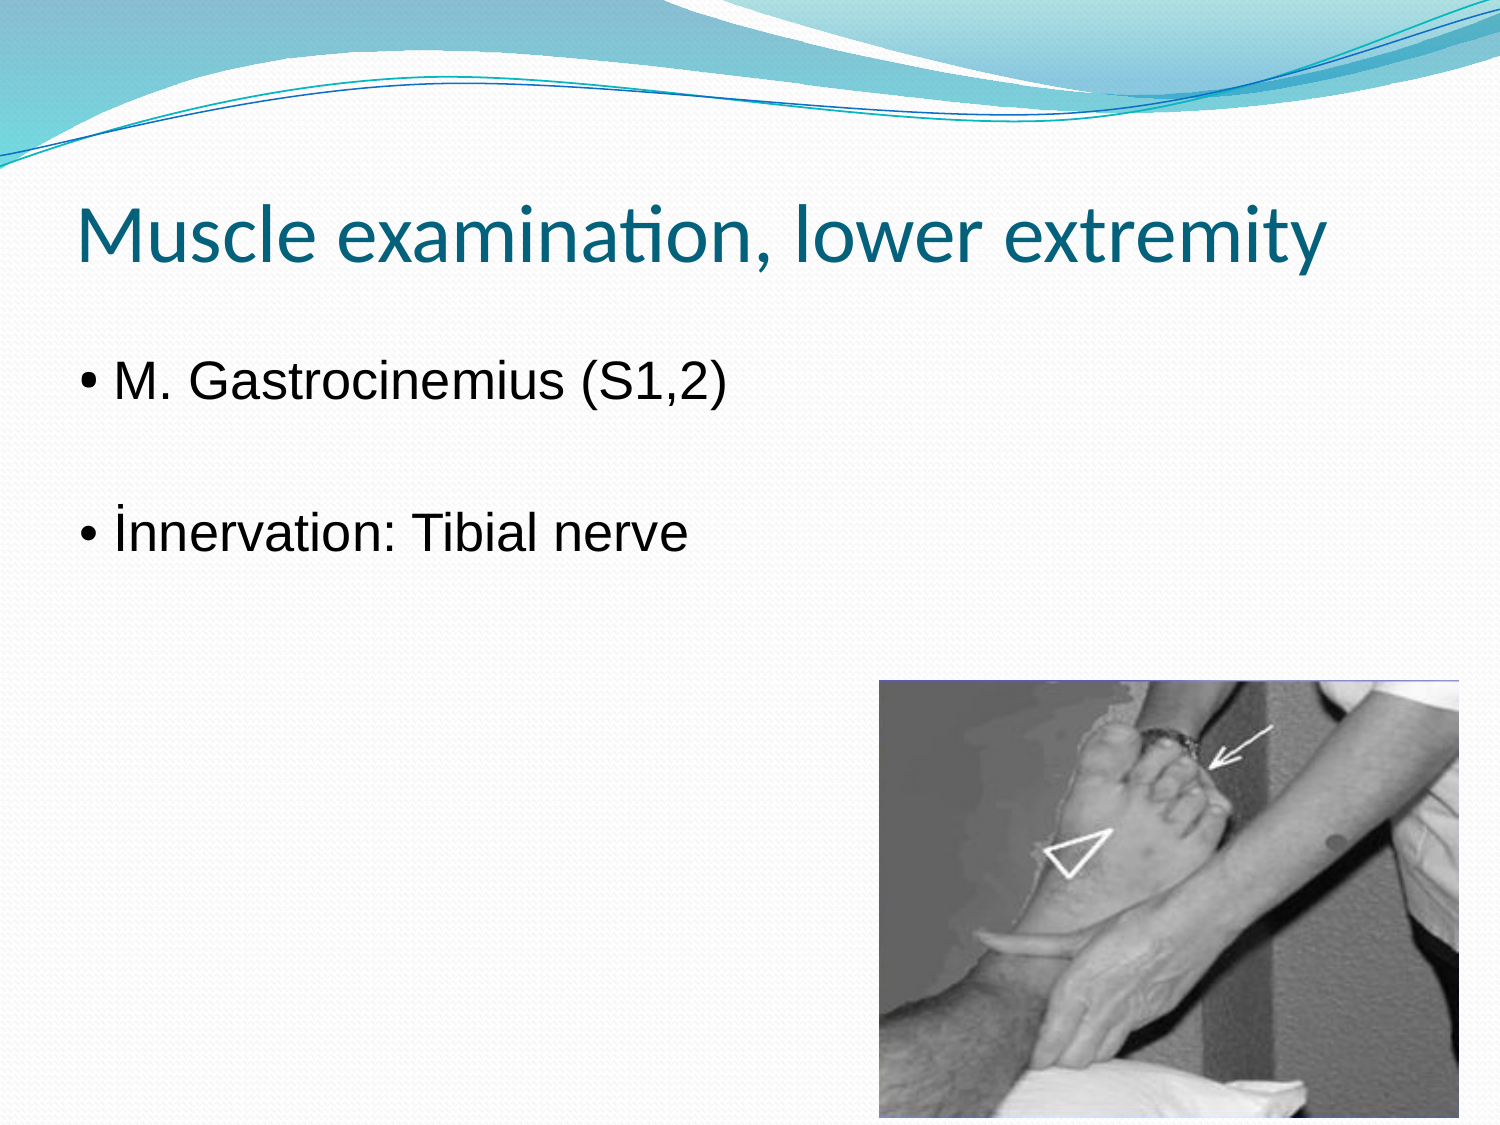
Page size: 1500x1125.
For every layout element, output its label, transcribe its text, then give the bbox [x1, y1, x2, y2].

picture [879, 680, 1459, 1118]
title Muscle examination, lower extremity [75, 115, 1425, 279]
list • M. Gastrocinemius (S1,2) • İnnervation: Tibial nerve [64, 338, 1415, 1059]
title Motor Evoked Potentials [872, 681, 879, 1059]
